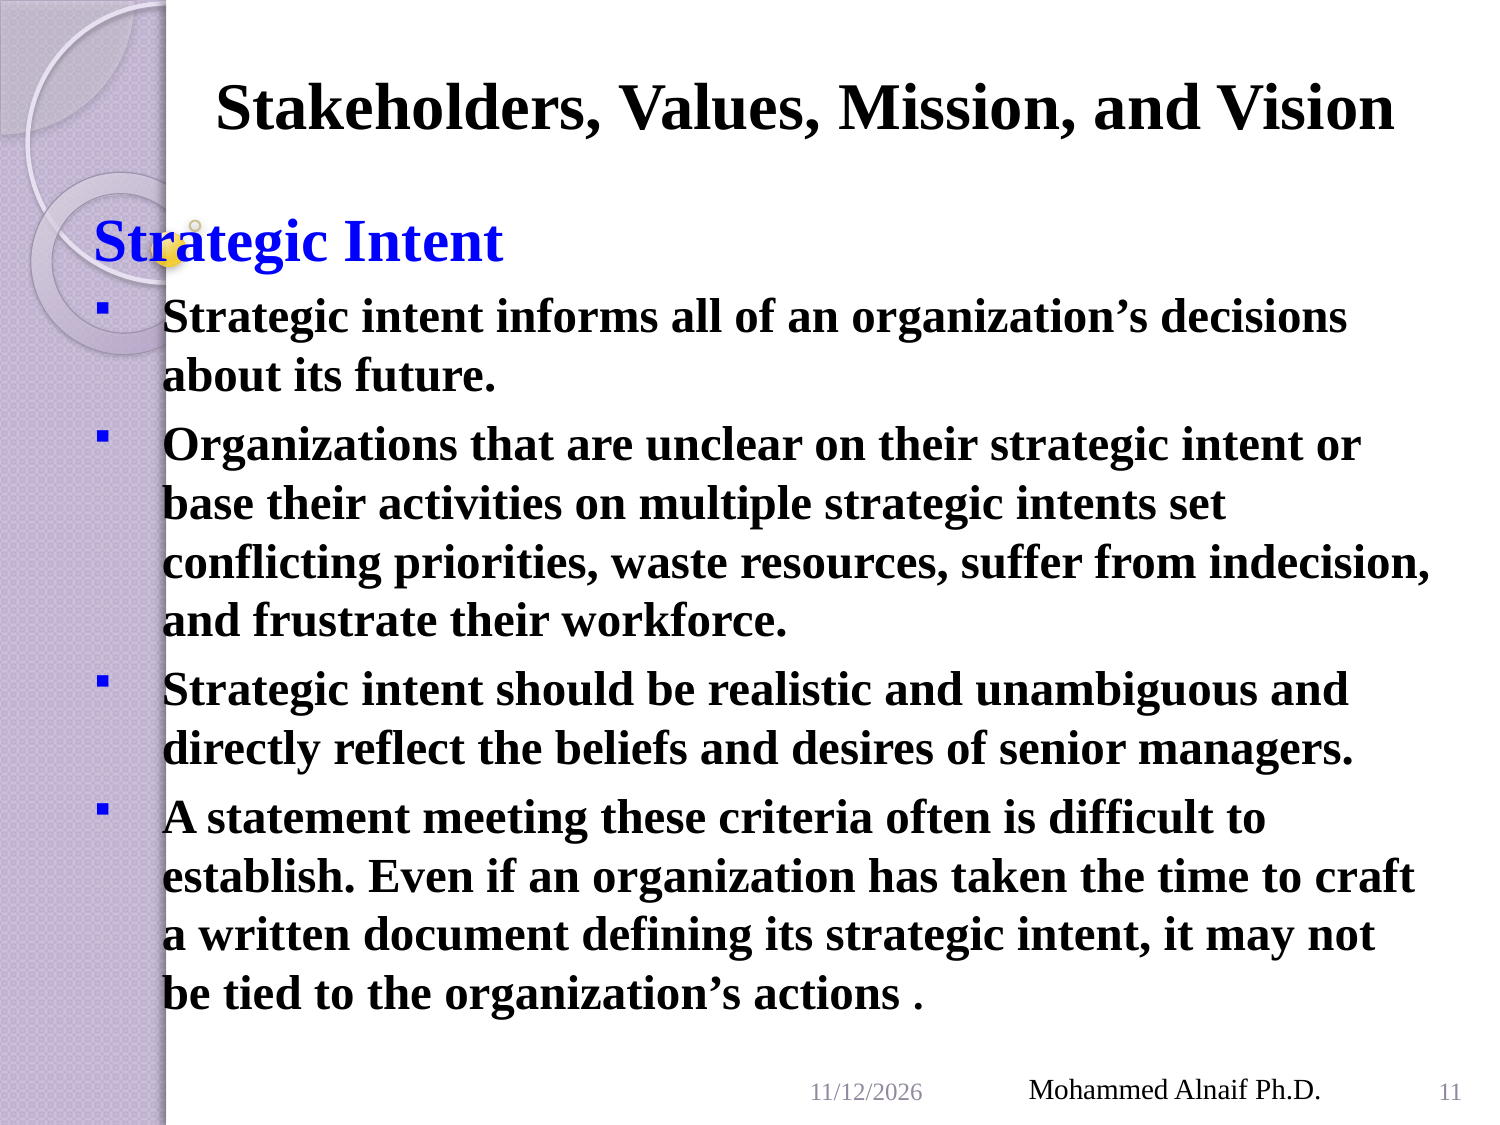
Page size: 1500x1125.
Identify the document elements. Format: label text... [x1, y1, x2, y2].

title Stakeholders, Values, Mission, and Vision [162, 37, 1450, 150]
subtitle Strategic Intent Strategic intent informs all of an organization’s decisions about its future. Organizations that are unclear on their strategic intent or base their activities on multiple strategic intents set conflicting priorities, waste resources, suffer from indecision, and frustrate their workforce. Strategic intent should be realistic and unambiguous and directly reflect the beliefs and desires of senior managers. A statement meeting these criteria often is difficult to establish. Even if an organization has taken the time to craft a written document defining its strategic intent, it may not be tied to the organization’s actions . [75, 200, 1450, 1038]
slide_number 11 [1413, 1034, 1488, 1113]
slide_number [587, 1038, 937, 1113]
footer Mohammed Alnaif Ph.D. [937, 1038, 1413, 1113]
